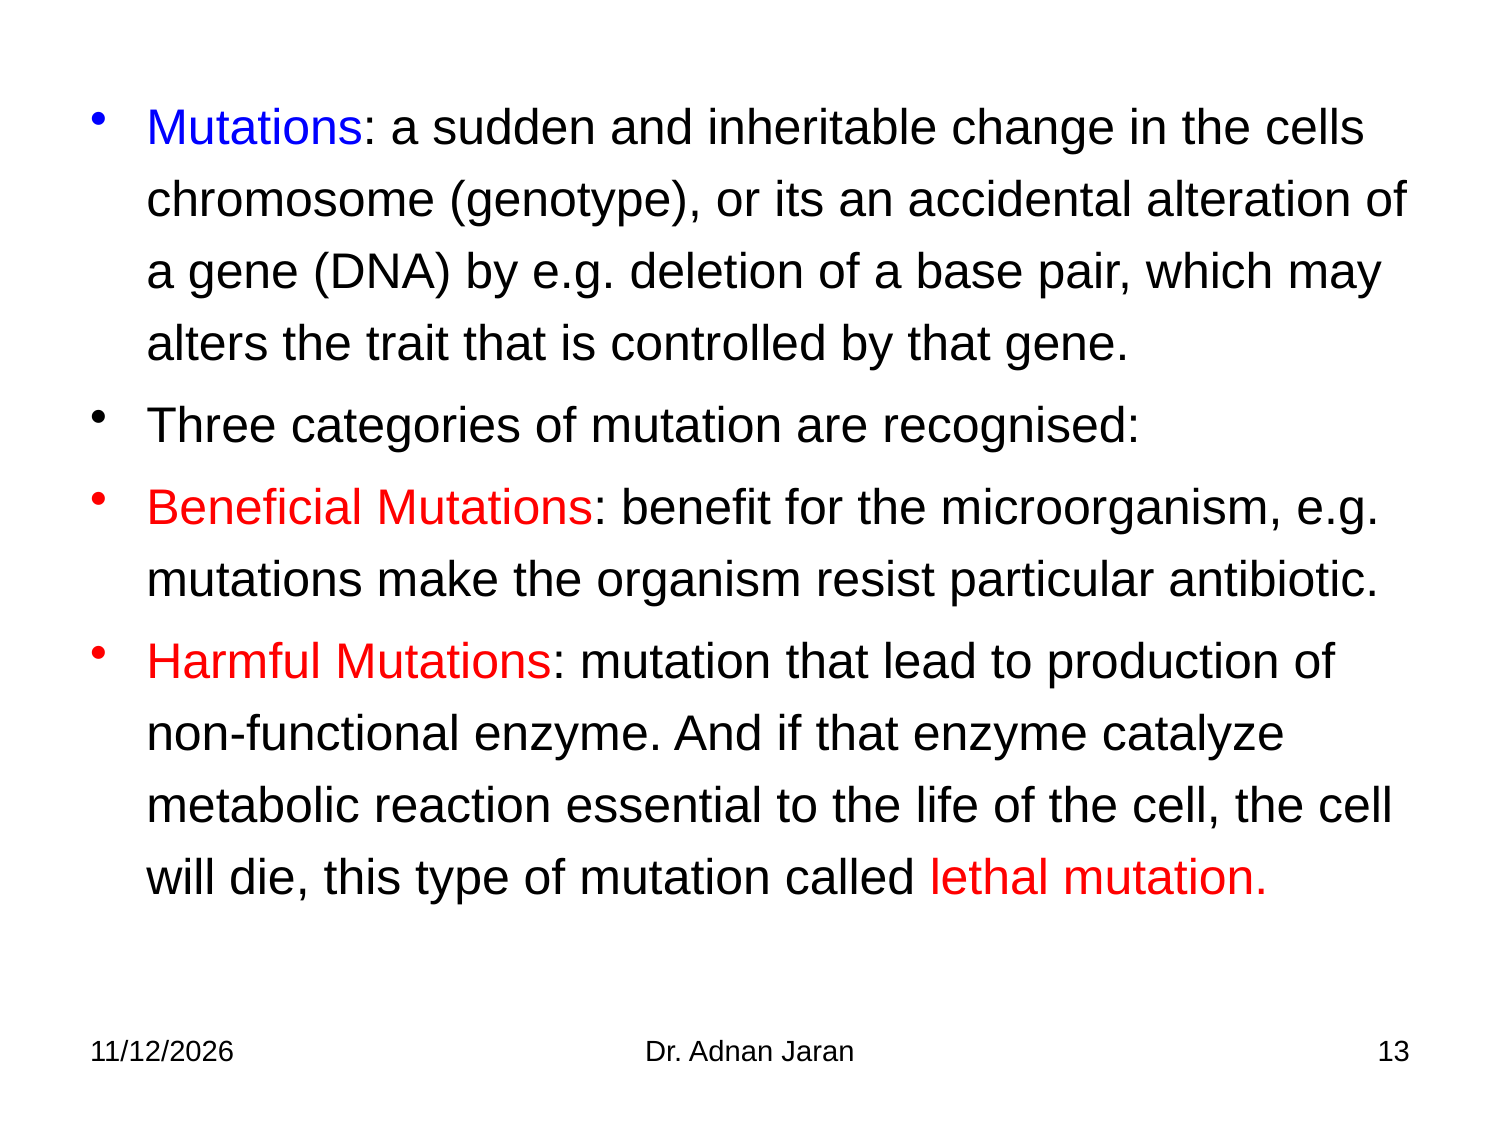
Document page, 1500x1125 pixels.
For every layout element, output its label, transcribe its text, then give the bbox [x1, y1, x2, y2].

slide_number 13 [1074, 1024, 1426, 1103]
footer Dr. Adnan Jaran [512, 1024, 988, 1103]
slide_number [74, 1024, 426, 1103]
list Mutations: a sudden and inheritable change in the cells chromosome (genotype), or its an accidental alteration of a gene (DNA) by e.g. deletion of a base pair, which may alters the trait that is controlled by that gene. Three categories of mutation are recognised: Beneficial Mutations: benefit for the microorganism, e.g. mutations make the organism resist particular antibiotic. Harmful Mutations: mutation that lead to production of non-functional enzyme. And if that enzyme catalyze metabolic reaction essential to the life of the cell, the cell will die, this type of mutation called lethal mutation. [74, 74, 1426, 1006]
